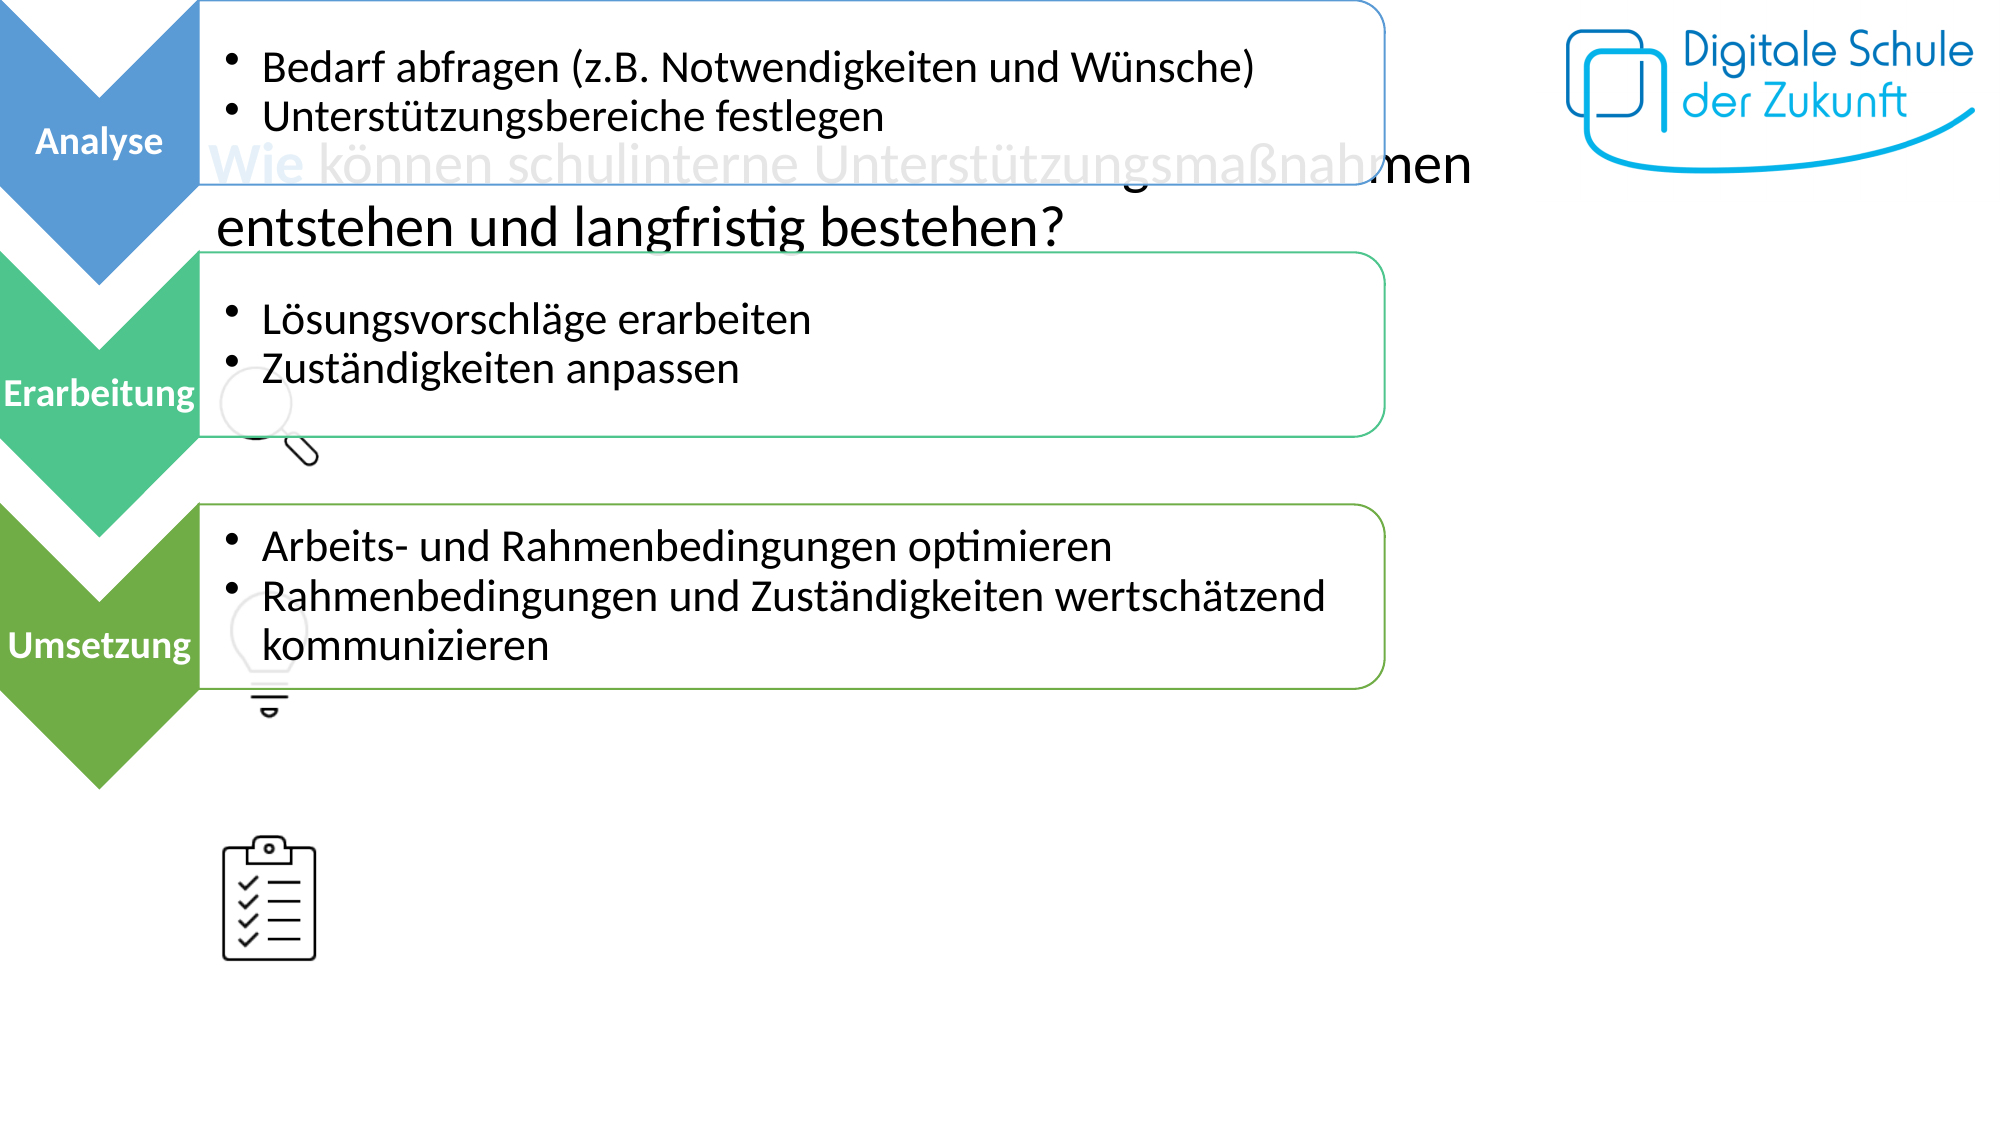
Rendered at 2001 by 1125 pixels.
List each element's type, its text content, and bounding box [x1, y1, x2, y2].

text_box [357, 322, 1743, 1111]
picture [209, 355, 330, 477]
list 2. Wie können schulinterne Unterstützungsmaßnahmen entstehen und langfristig bestehen? [135, 125, 1535, 321]
picture [194, 579, 345, 730]
picture [194, 823, 345, 974]
picture [1534, 0, 2000, 202]
